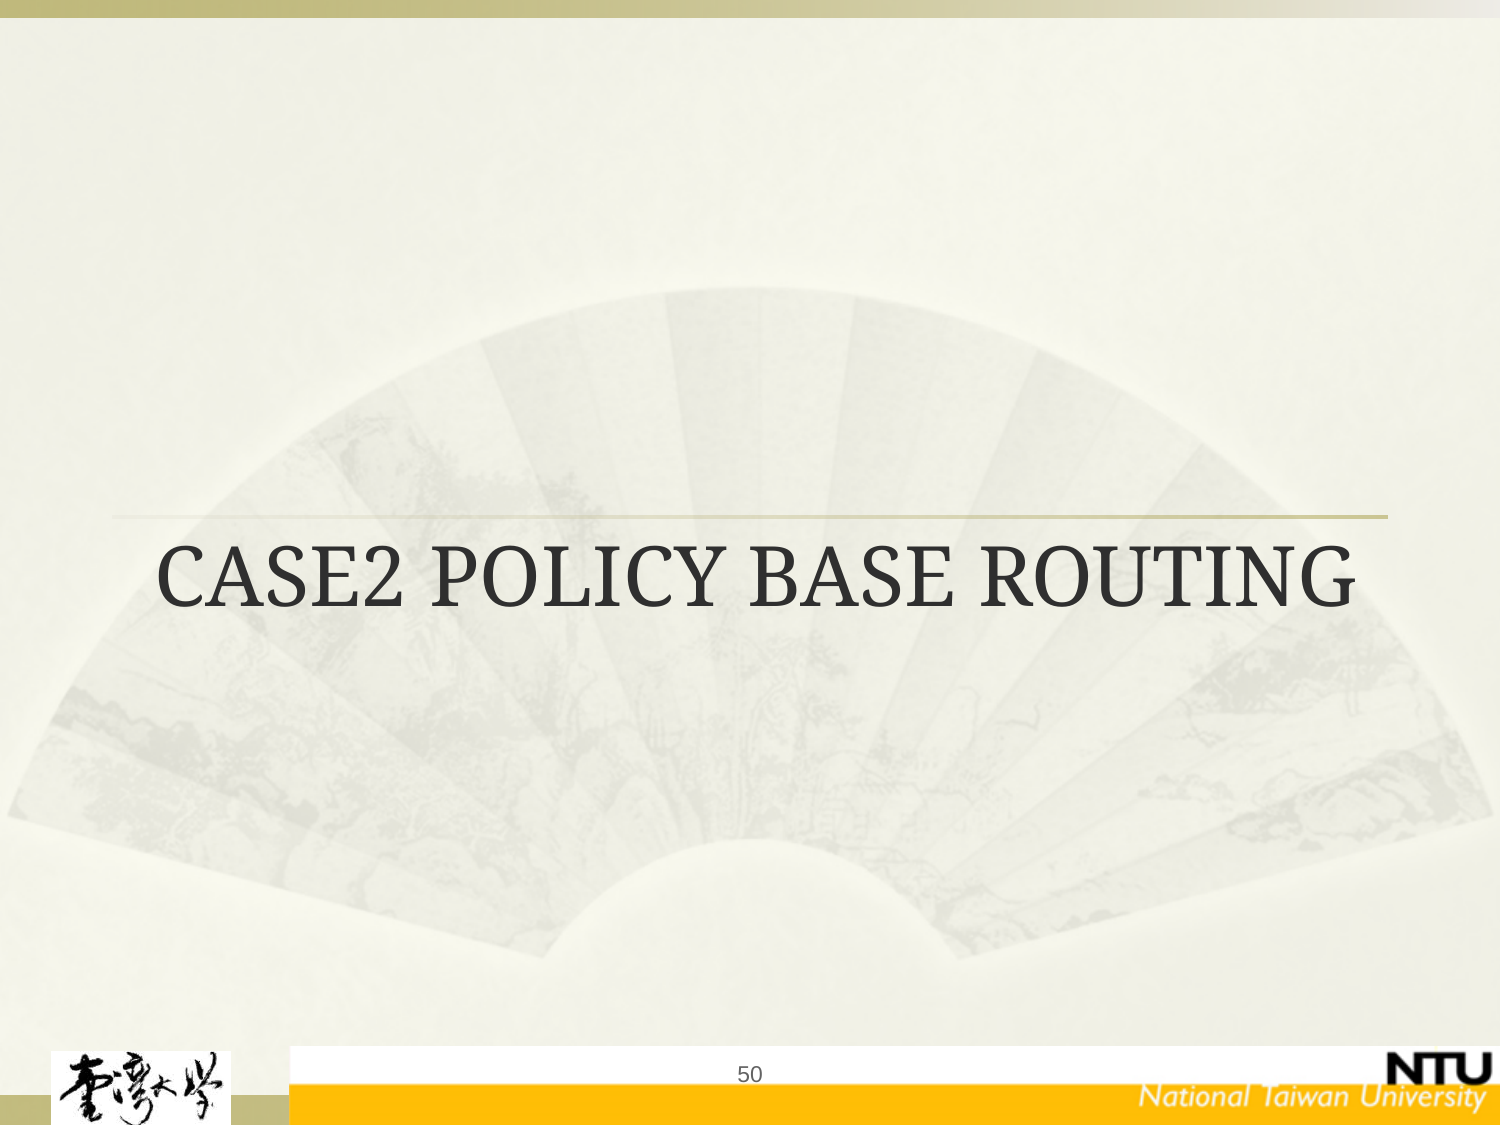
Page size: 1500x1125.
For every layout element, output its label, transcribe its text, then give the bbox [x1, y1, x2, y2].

title Case2 Policy Base Routing [118, 515, 1394, 740]
picture [51, 1051, 231, 1125]
slide_number 50 [675, 1050, 825, 1097]
picture [289, 1046, 1500, 1125]
